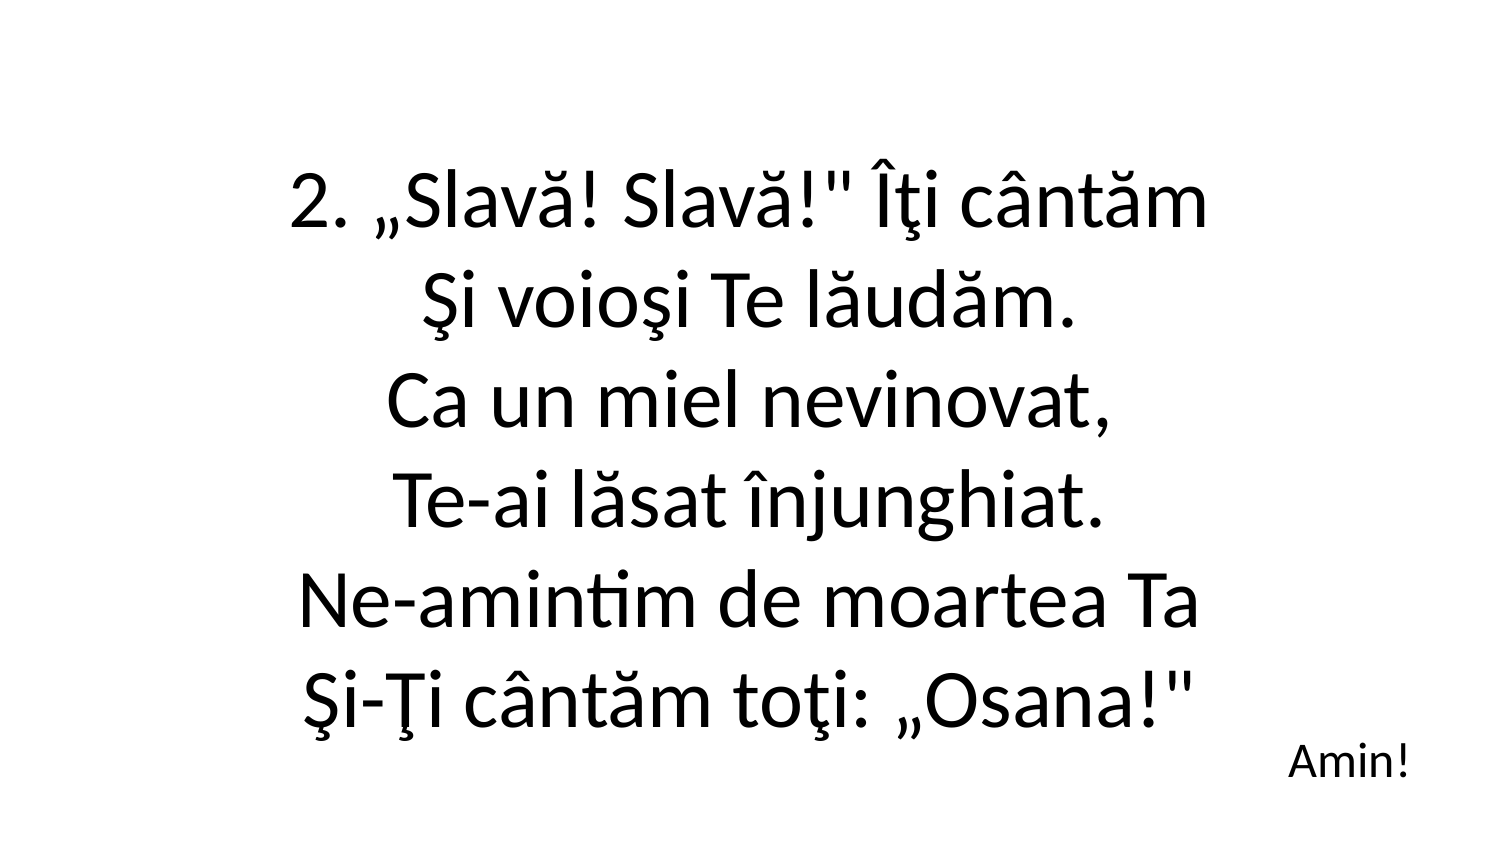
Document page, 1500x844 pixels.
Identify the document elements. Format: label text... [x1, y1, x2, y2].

text_box 2. „Slavă! Slavă!" Îţi cântăm Şi voioşi Te lăudăm. Ca un miel nevinovat, Te-ai lăsat înjunghiat. Ne-amintim de moartea Ta Şi-Ţi cântăm toţi: „Osana!" [273, 92, 1227, 752]
text_box Amin! [1273, 674, 1427, 795]
